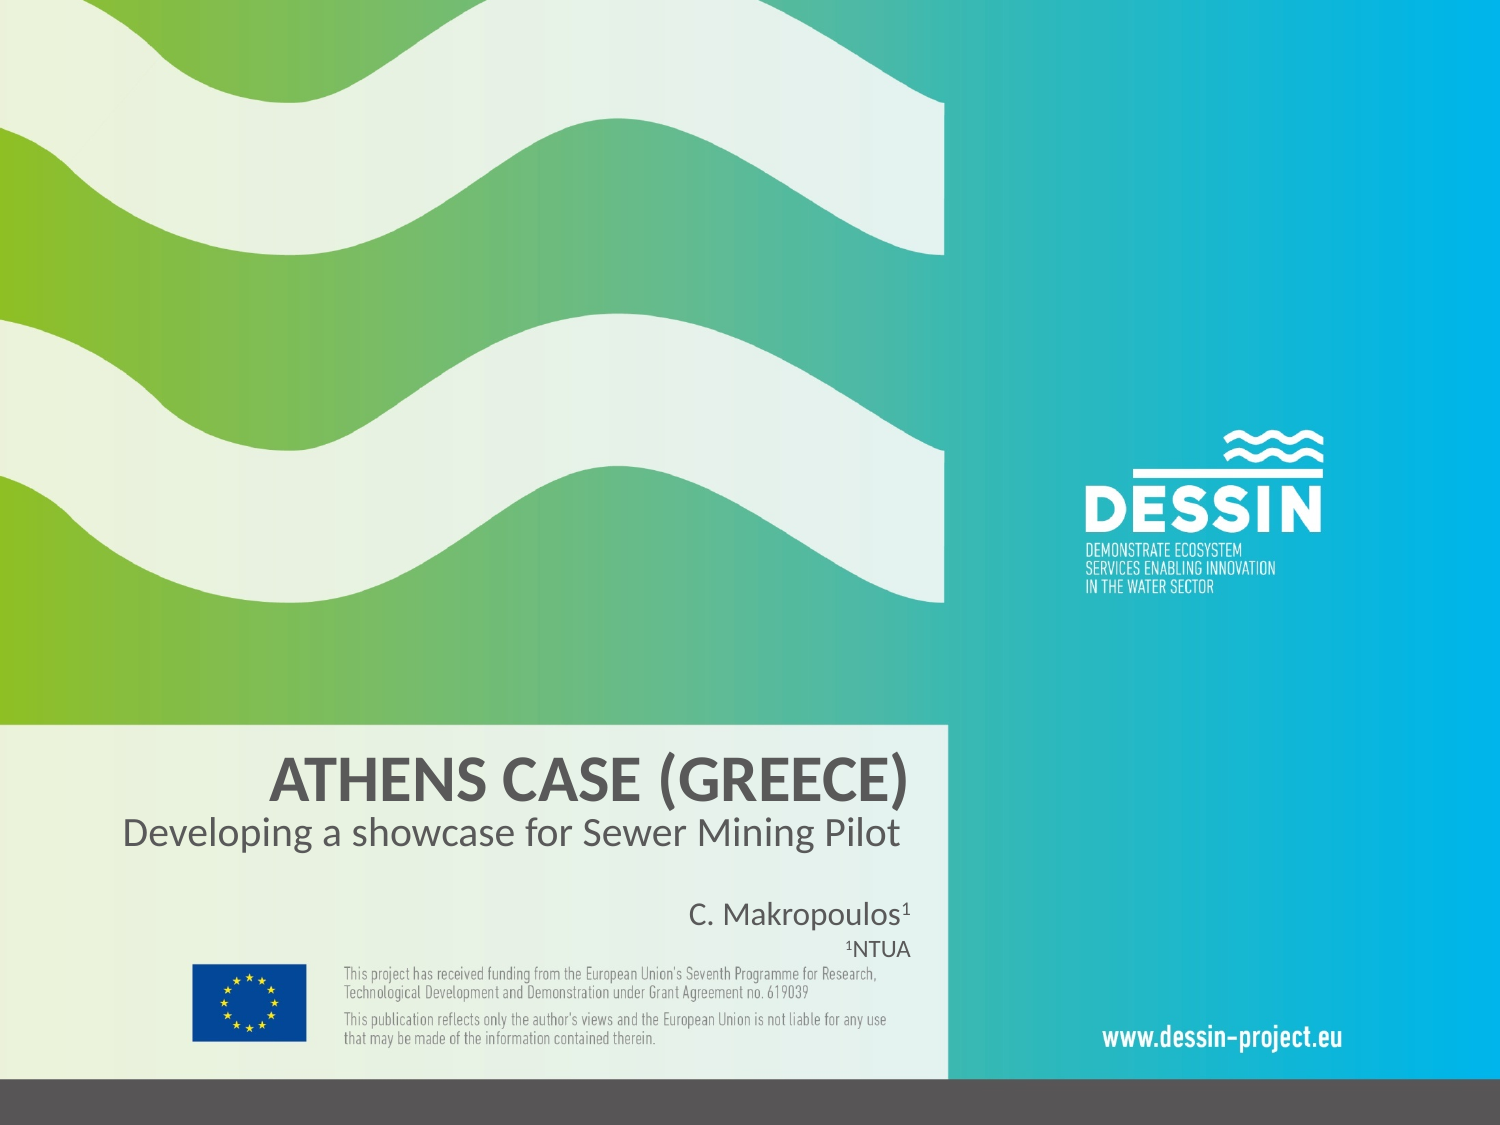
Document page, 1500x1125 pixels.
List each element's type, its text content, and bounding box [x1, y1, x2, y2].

text_box Developing a showcase for Sewer Mining Pilot [93, 797, 926, 885]
text_box ATHENS CASE (GREECE) [93, 727, 926, 797]
picture [0, 0, 1500, 1125]
text_box C. Makropoulos1 1NTUA [70, 885, 926, 1010]
